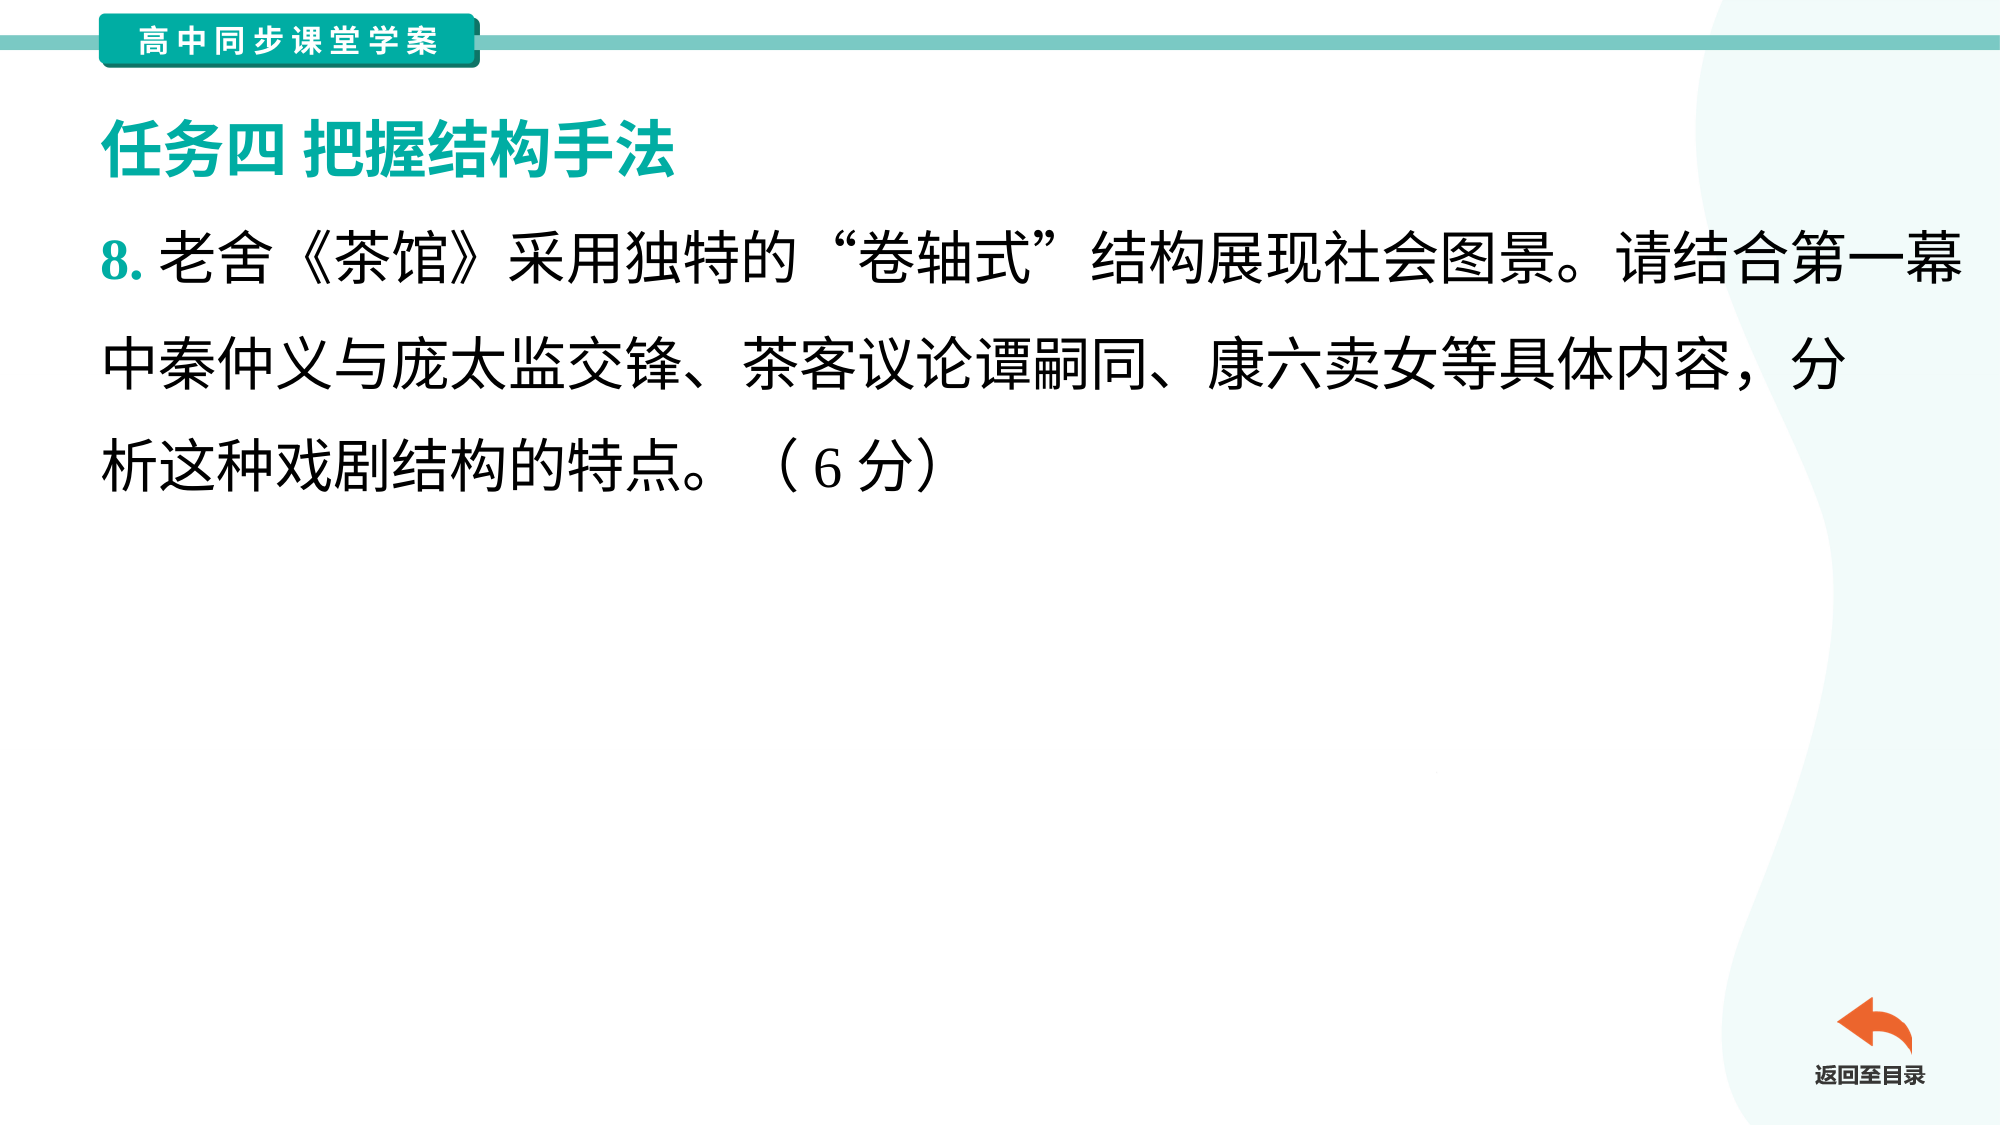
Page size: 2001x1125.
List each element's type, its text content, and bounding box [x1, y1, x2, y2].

text_box 8.老舍《茶馆》采用独特的“卷轴式”结构展现社会图景。请结合第一幕 中秦仲义与庞太监交锋、茶客议论谭嗣同、康六卖女等具体内容，分 析这种戏剧结构的特点。（6分） [100, 184, 1899, 488]
picture [0, 0, 2000, 1125]
text_box 任务四 把握结构手法 [100, 76, 1899, 184]
